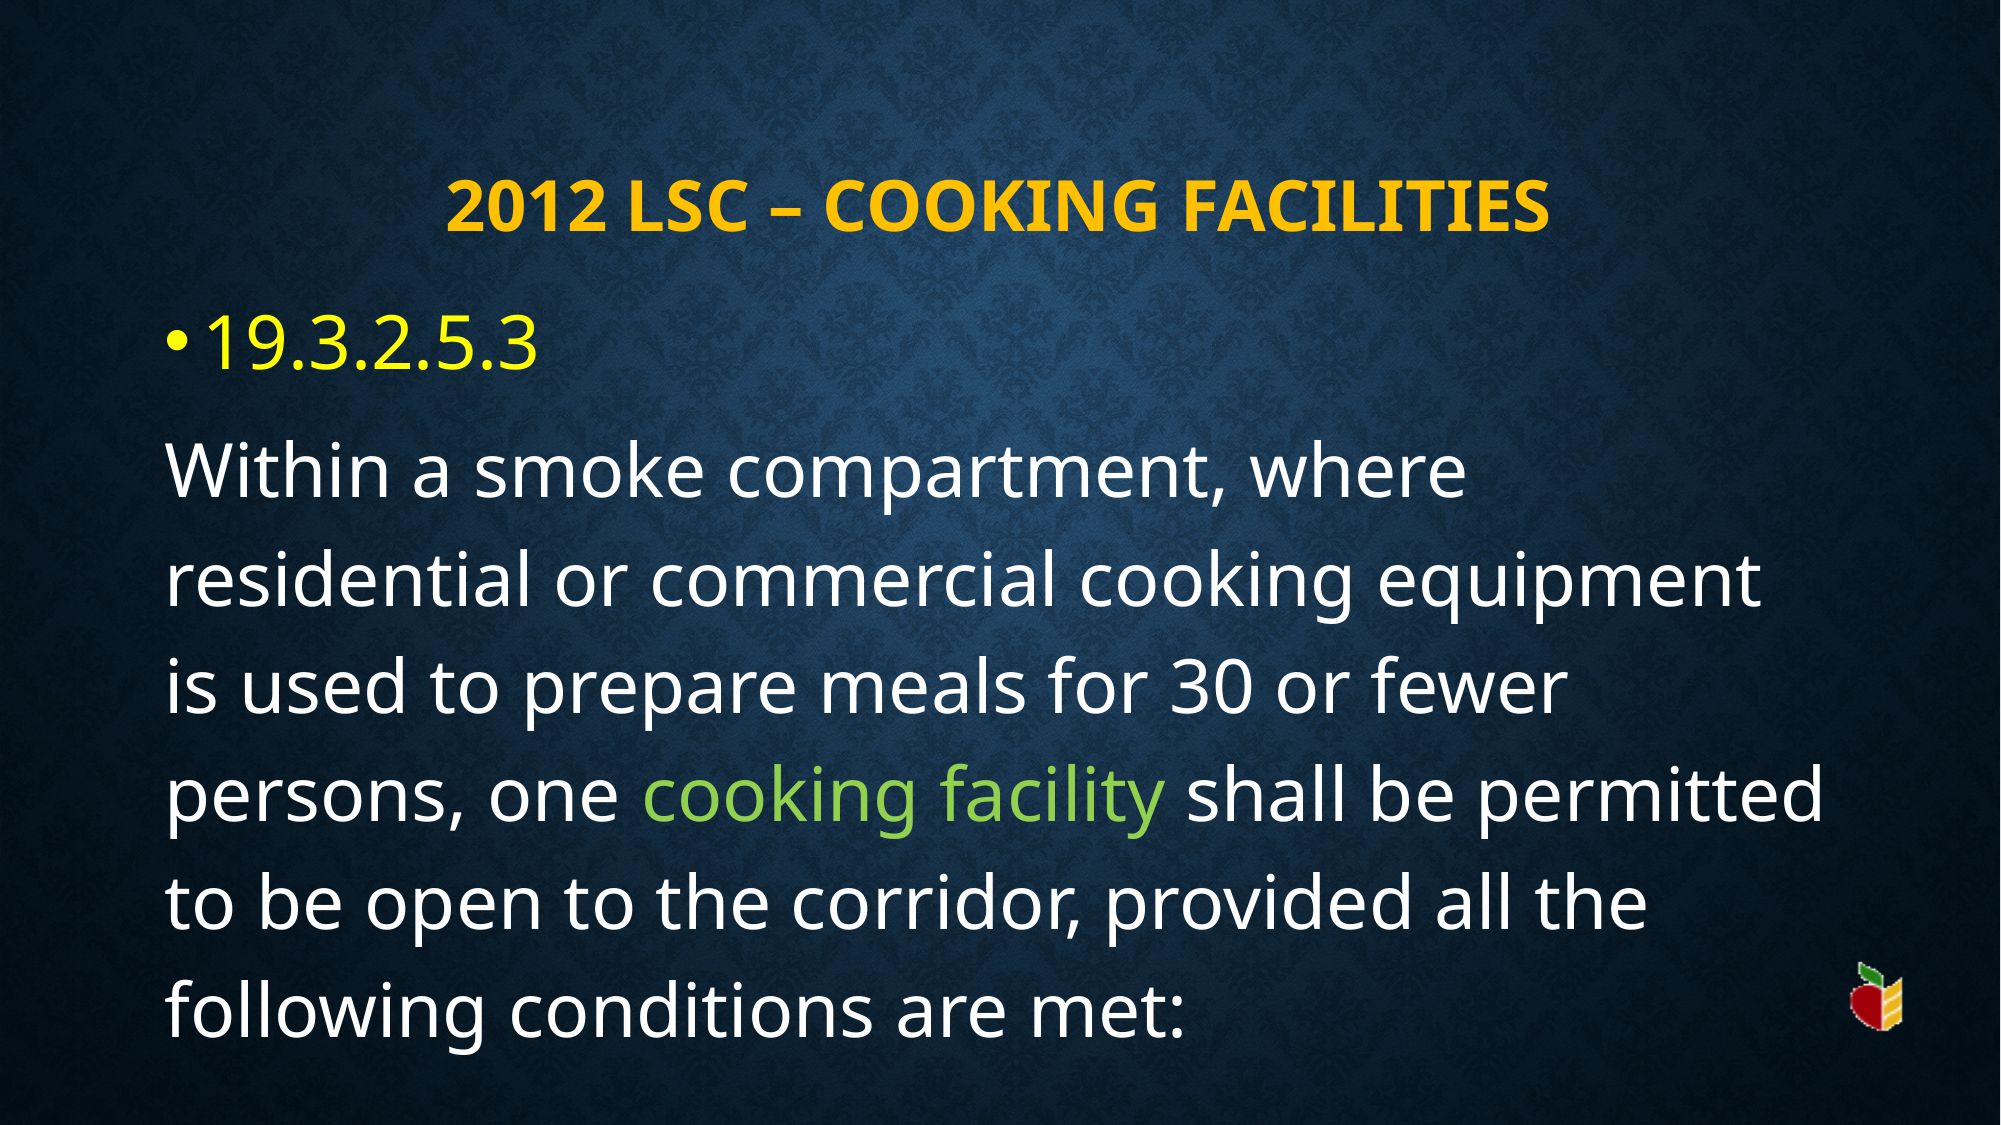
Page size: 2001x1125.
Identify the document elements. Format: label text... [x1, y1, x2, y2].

list 19.3.2.5.3 Within a smoke compartment, where residential or commercial cooking equipment is used to prepare meals for 30 or fewer persons, one cooking facility shall be permitted to be open to the corridor, provided all the following conditions are met: [149, 268, 1849, 1067]
picture [1847, 959, 1907, 1035]
title 2012 Lsc – cooking facilities [149, 99, 1849, 268]
